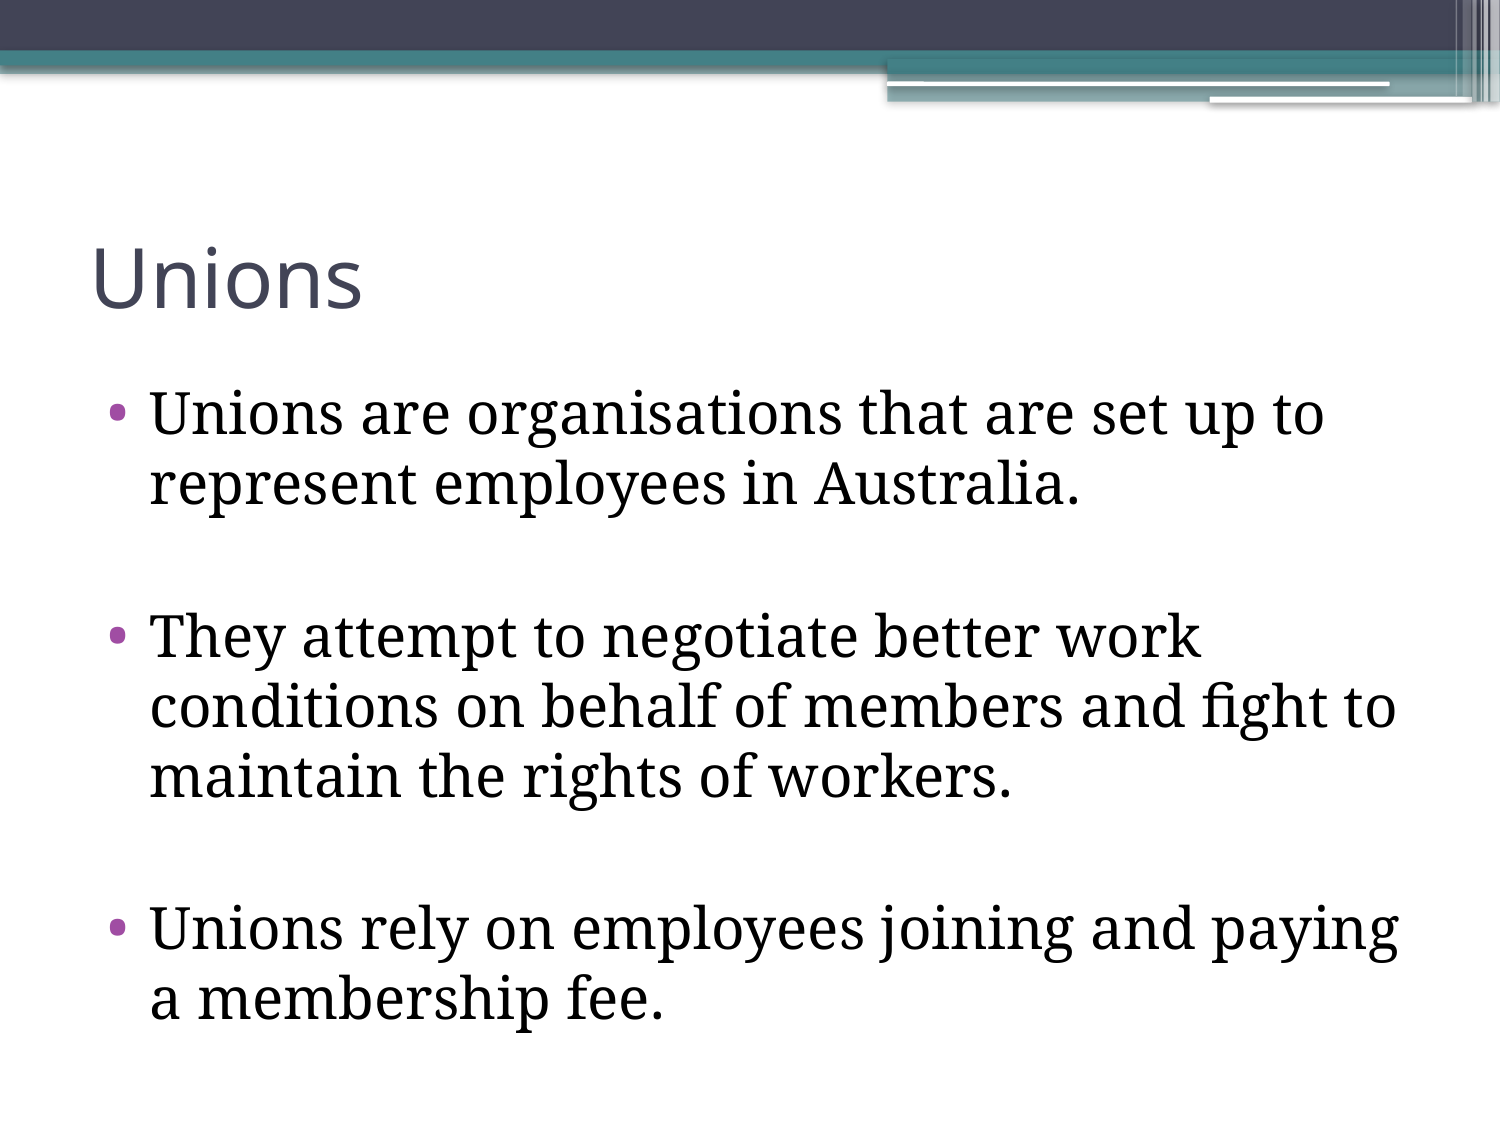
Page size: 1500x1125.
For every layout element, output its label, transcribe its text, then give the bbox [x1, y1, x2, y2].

title Unions [75, 187, 1425, 363]
list Unions are organisations that are set up to represent employees in Australia. They attempt to negotiate better work conditions on behalf of members and fight to maintain the rights of workers. Unions rely on employees joining and paying a membership fee. [75, 368, 1425, 1079]
